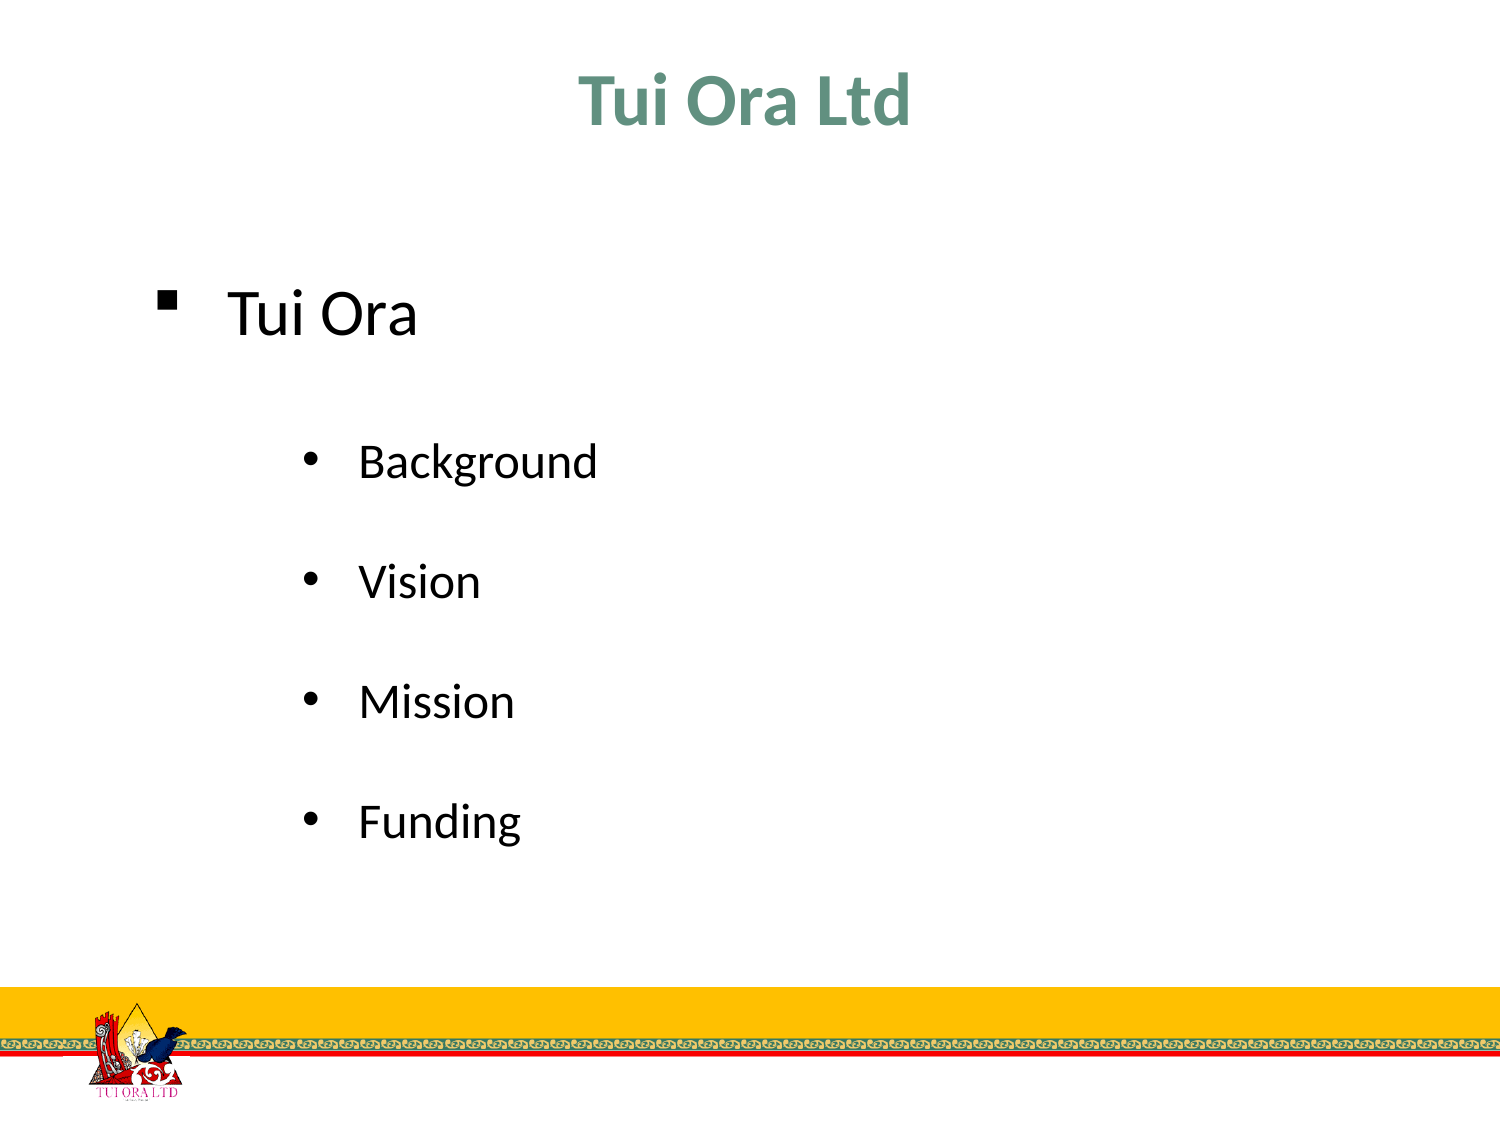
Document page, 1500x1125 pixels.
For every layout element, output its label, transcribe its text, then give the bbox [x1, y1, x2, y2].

text_box Tui Ora Ltd [252, 42, 1239, 148]
text_box Tui Ora Background Vision Mission Funding [137, 181, 1375, 856]
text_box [0, 987, 1500, 1105]
